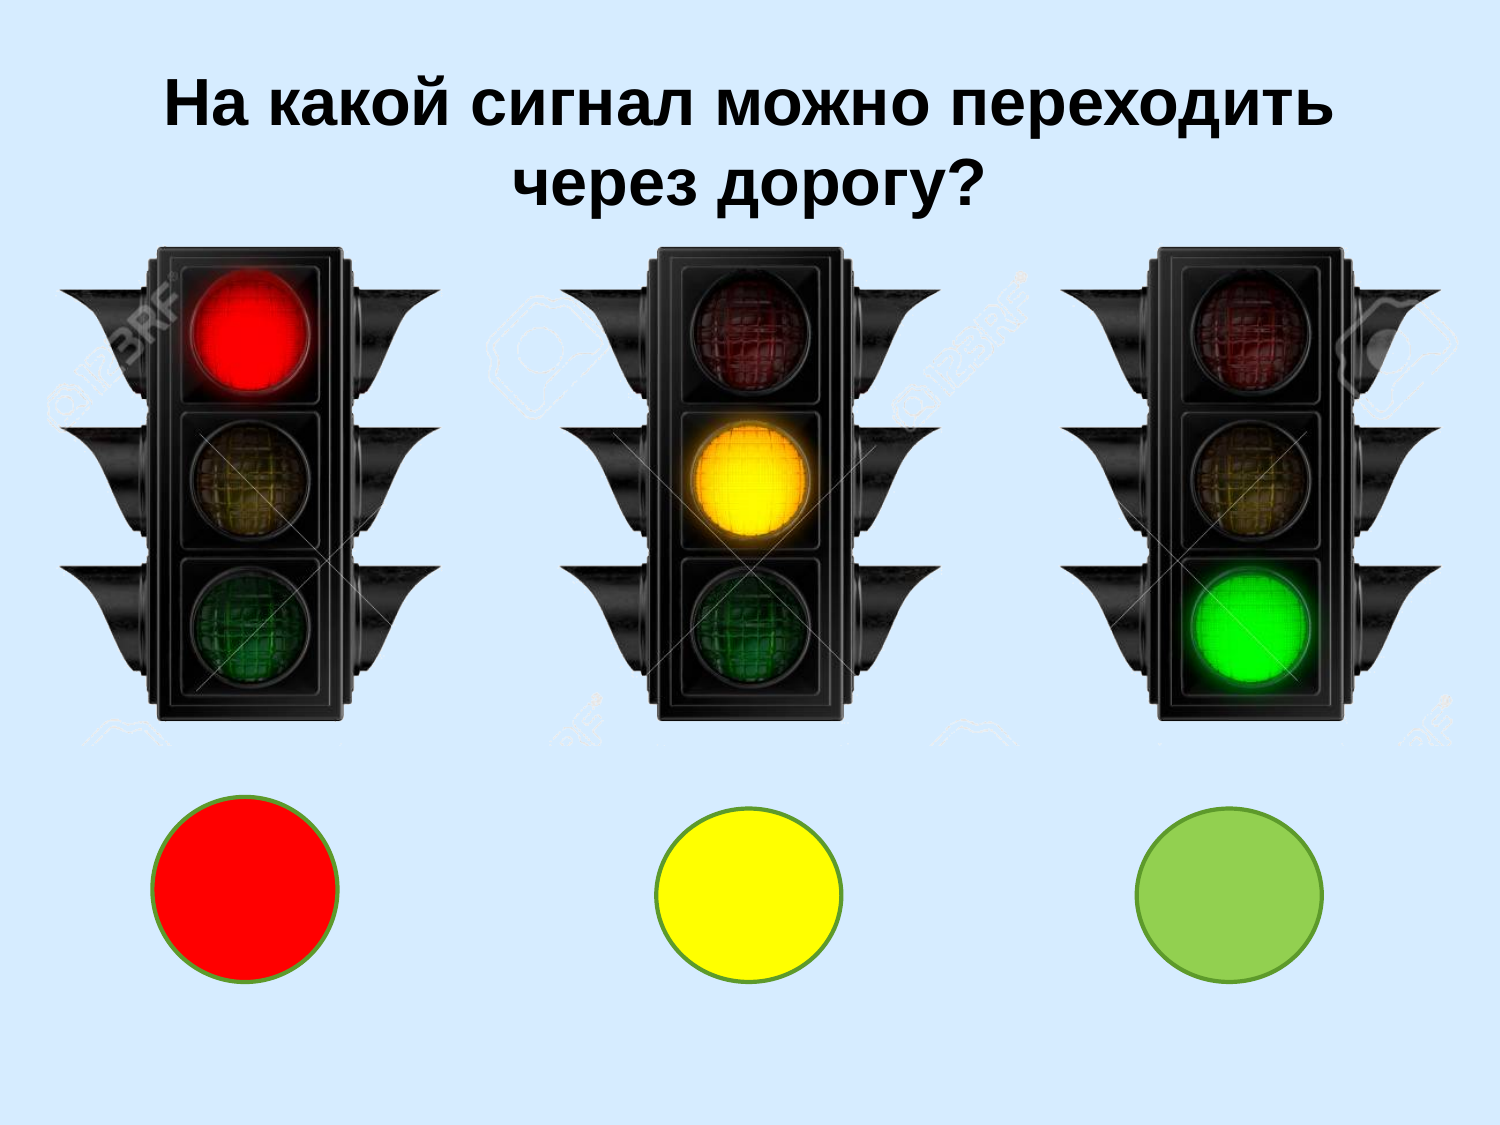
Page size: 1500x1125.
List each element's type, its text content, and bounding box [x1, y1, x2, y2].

picture [46, 234, 1477, 746]
text_box [654, 806, 844, 985]
title На какой сигнал можно переходить через дорогу? [75, 45, 1425, 232]
text_box [1134, 806, 1324, 985]
list [75, 755, 1425, 1005]
text_box [150, 794, 340, 985]
